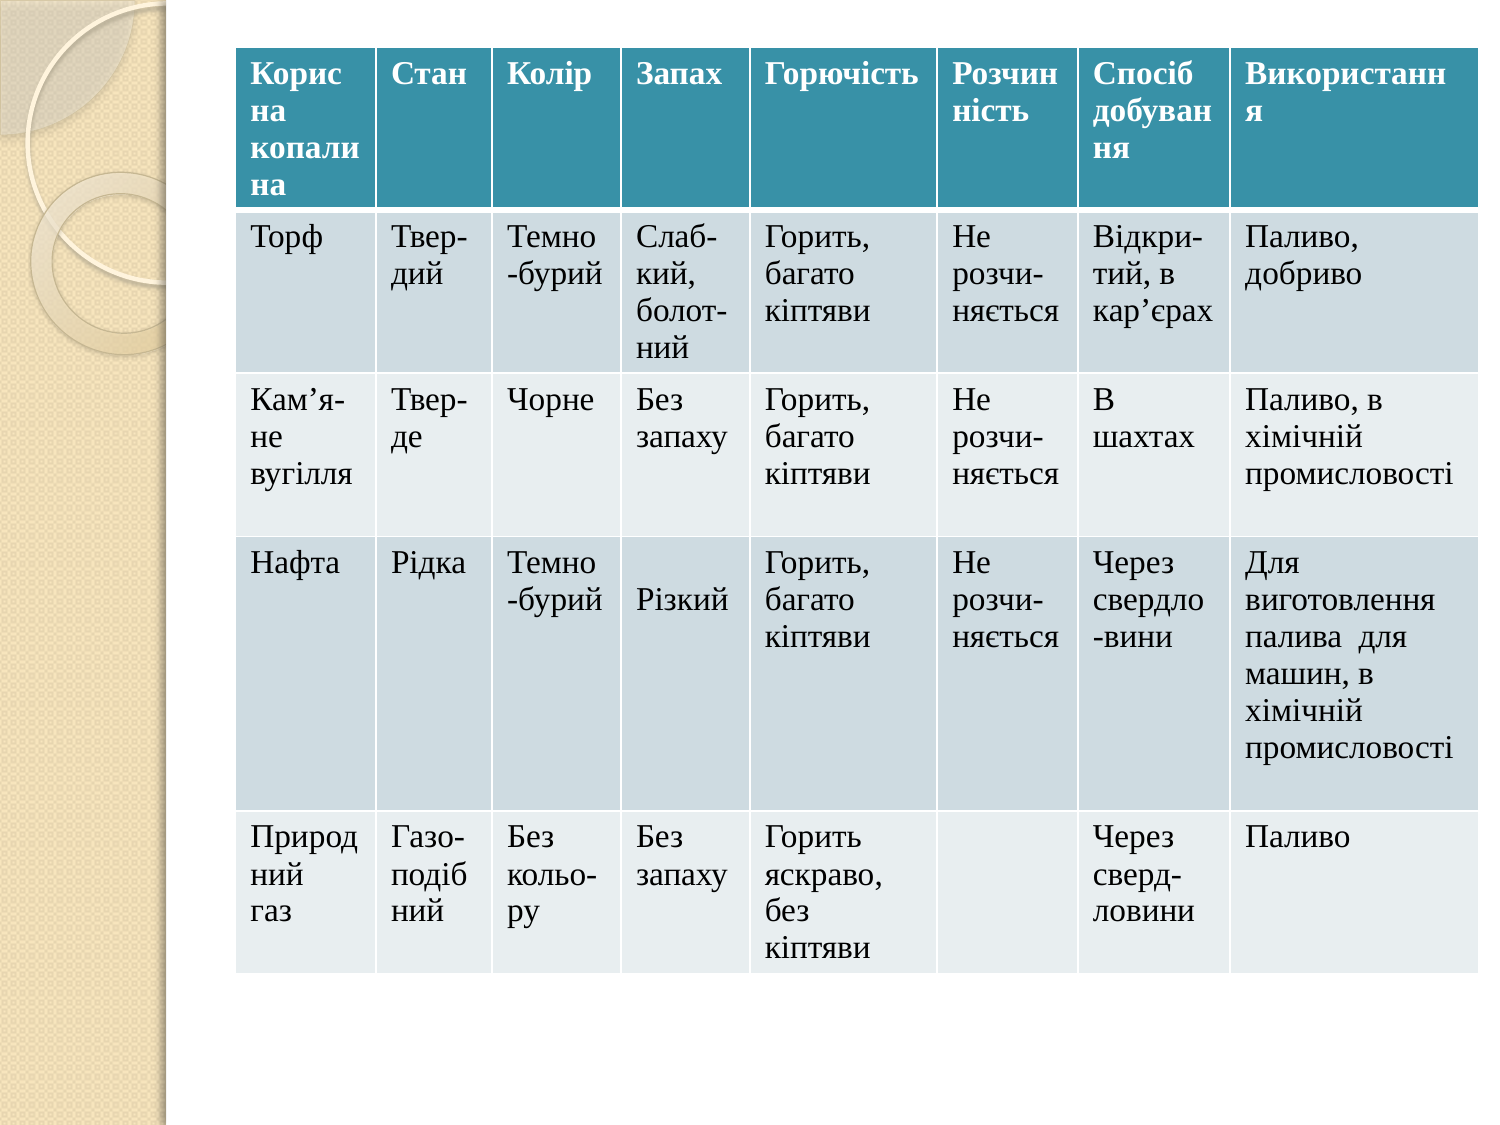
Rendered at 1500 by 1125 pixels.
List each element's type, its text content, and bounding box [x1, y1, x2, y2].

table_cell Через свердло-вини [1079, 537, 1229, 810]
table_cell Чорне [493, 374, 620, 536]
table_header Колір [493, 48, 620, 207]
table_cell Горить яскраво, без кіптяви [751, 812, 936, 973]
table_cell Темно-бурий [493, 537, 620, 810]
table_cell В шахтах [1079, 374, 1229, 536]
table_header Стан [377, 48, 491, 207]
table_cell Не розчи- няється [938, 537, 1077, 810]
table_cell Кам’я- не вугілля [236, 374, 375, 536]
table_cell Через сверд-ловини [1079, 812, 1229, 973]
table_cell Паливо, добриво [1231, 213, 1478, 372]
table_cell Паливо [1231, 812, 1478, 973]
table_cell [938, 812, 1077, 973]
table_cell Торф [236, 213, 375, 372]
table_cell Горить, багато кіптяви [751, 213, 936, 372]
table_cell Не розчи- няється [938, 213, 1077, 372]
table_cell Горить, багато кіптяви [751, 537, 936, 810]
table_cell Відкри-тий, в кар’єрах [1079, 213, 1229, 372]
table_cell Газо-подібний [377, 812, 491, 973]
table_header Корисна копалина [236, 48, 375, 207]
table_cell Слаб-кий, болот-ний [622, 213, 749, 372]
table_cell Рідка [377, 537, 491, 810]
table_header Запах [622, 48, 749, 207]
table_header Спосіб добування [1079, 48, 1229, 207]
table_cell Темно-бурий [493, 213, 620, 372]
table_cell Нафта [236, 537, 375, 810]
table_header Розчинність [938, 48, 1077, 207]
table_cell Не розчи- няється [938, 374, 1077, 536]
table_header Використання [1231, 48, 1478, 207]
table_cell Для виготовлення палива для машин, в хімічній промисловості [1231, 537, 1478, 810]
table_cell Без запаху [622, 812, 749, 973]
table_header Горючість [751, 48, 936, 207]
table_cell Природний газ [236, 812, 375, 973]
table_cell Без запаху [622, 374, 749, 536]
table_cell Різкий [622, 537, 749, 810]
table_cell Твер- де [377, 374, 491, 536]
table_cell Твер- дий [377, 213, 491, 372]
table_cell Горить, багато кіптяви [751, 374, 936, 536]
table_cell Без кольо-ру [493, 812, 620, 973]
table_cell Паливо, в хімічній промисловості [1231, 374, 1478, 536]
